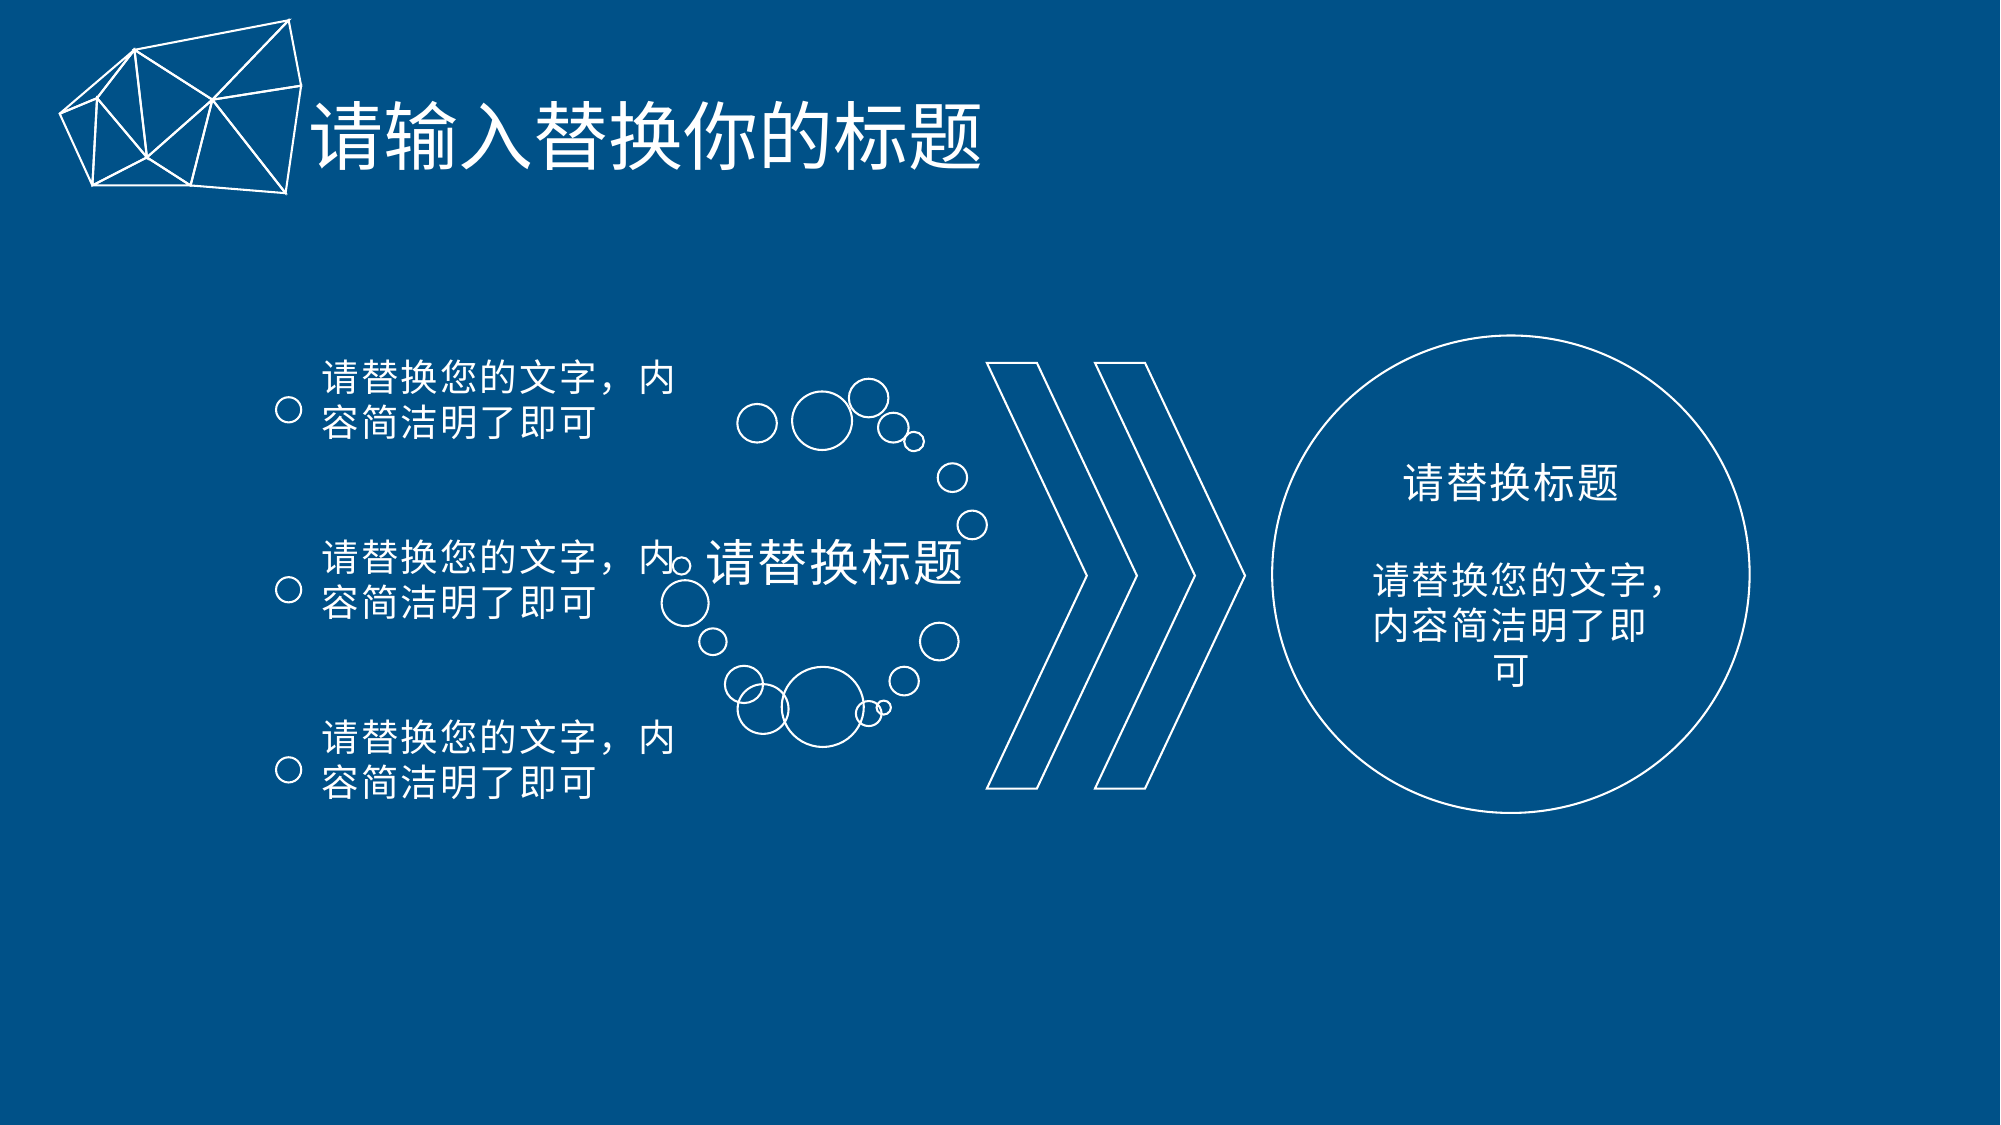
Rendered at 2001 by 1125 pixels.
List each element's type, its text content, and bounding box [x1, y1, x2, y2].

text_box [274, 576, 303, 604]
text_box 请输入替换你的标题 [302, 82, 999, 188]
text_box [59, 20, 302, 194]
text_box 请替换您的文字，内容简洁明了即可 [307, 346, 695, 452]
text_box [1093, 361, 1247, 790]
text_box 请替换您的文字，内容简洁明了即可 [307, 706, 695, 812]
text_box 请替换您的文字，内容简洁明了即可 [307, 526, 661, 632]
text_box 请替换标题 请替换您的文字，内容简洁明了即可 [1271, 334, 1751, 814]
text_box [985, 361, 1139, 790]
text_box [661, 378, 987, 747]
text_box [274, 396, 303, 424]
text_box [274, 756, 303, 784]
text_box 请替换标题 [987, 523, 998, 599]
